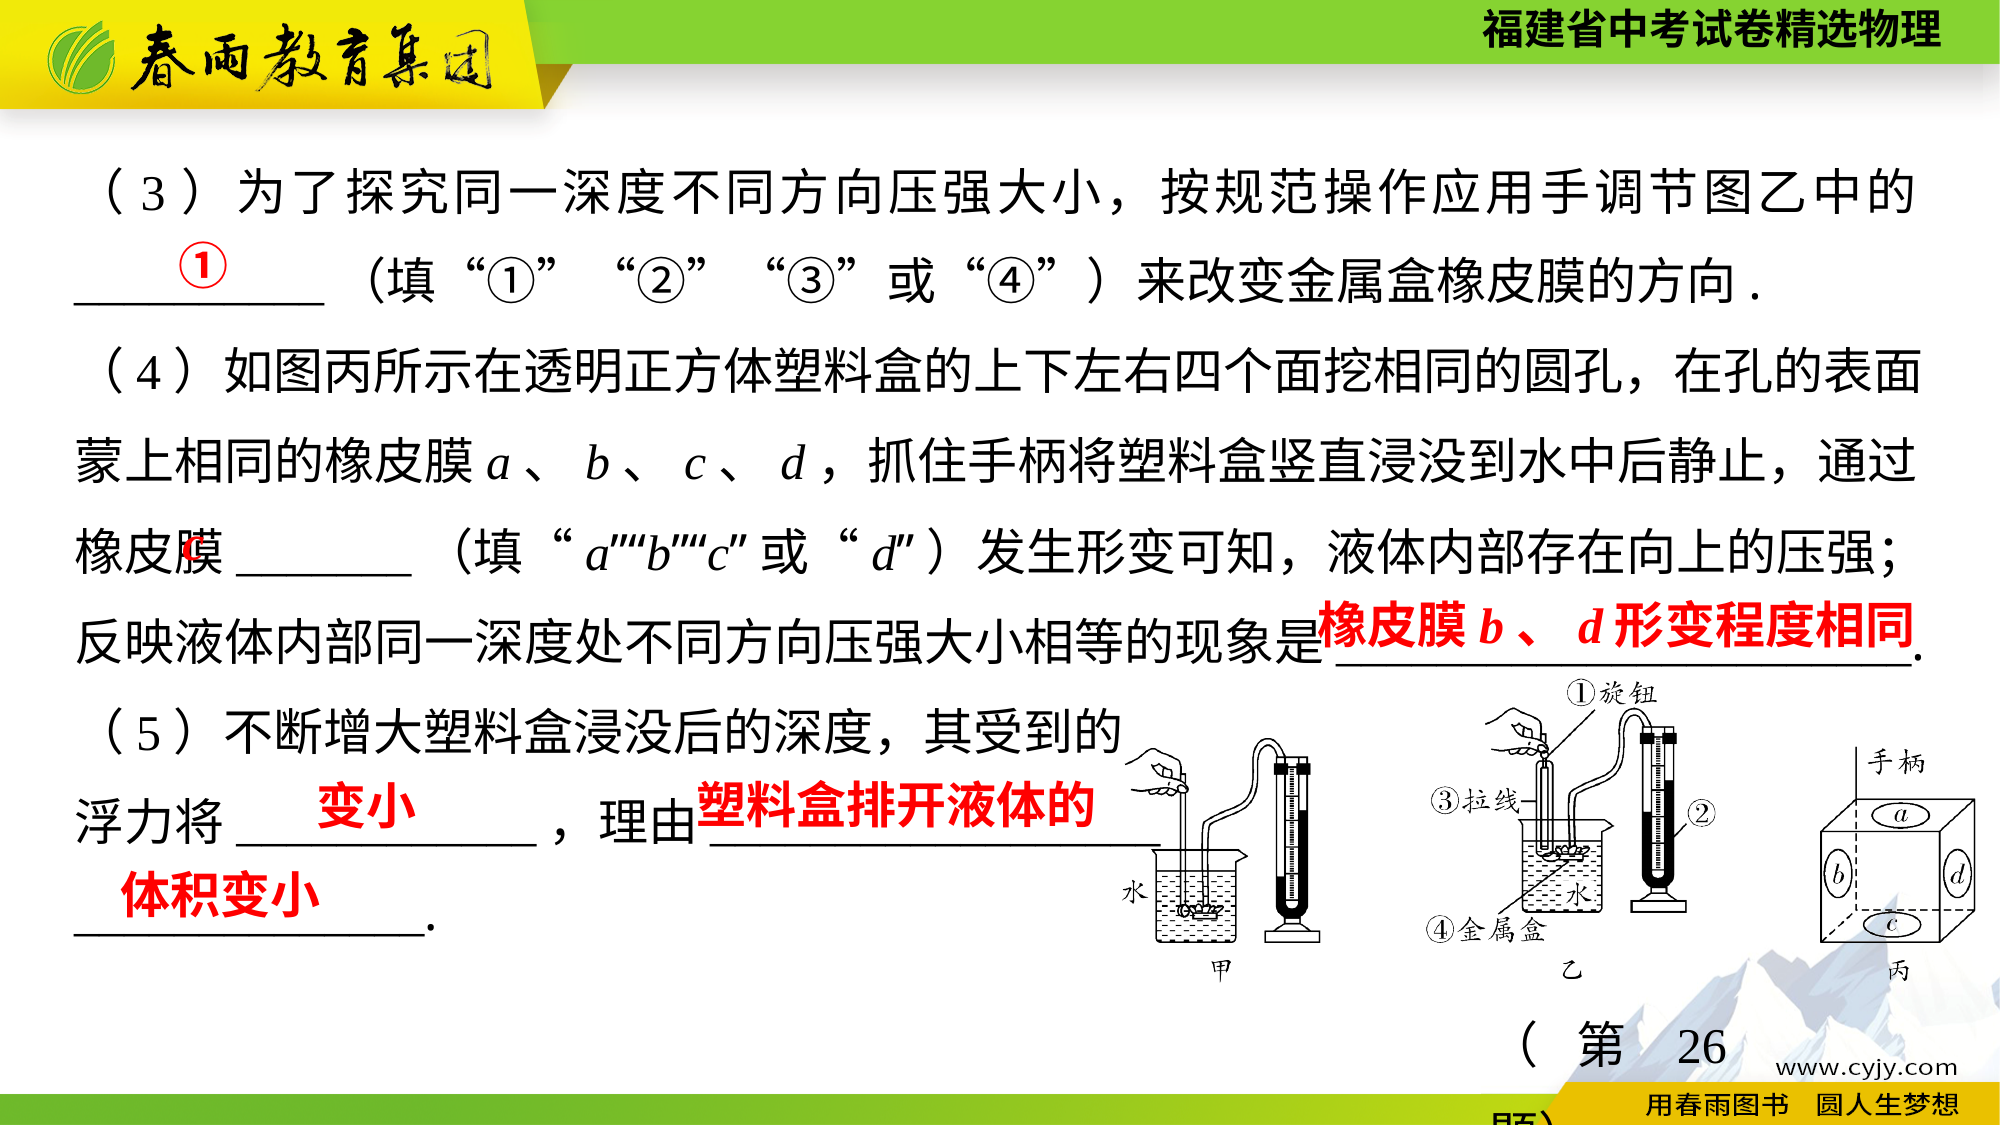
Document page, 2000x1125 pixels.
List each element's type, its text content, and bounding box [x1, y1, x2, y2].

picture [0, 0, 2000, 1125]
text_box 塑料盒排开液体的 [681, 765, 1096, 841]
text_box ① [113, 226, 294, 302]
text_box （第26题） [1473, 997, 1754, 1081]
text_box 变小 [301, 767, 482, 843]
text_box c [167, 503, 282, 579]
list （3）为了探究同一深度不同方向压强大小，按规范操作应用手调节图乙中的__________（填“①”“②”“③”或“④”）来改变金属盒橡皮膜的方向. （4）如图丙所示在透明正方体塑料盒的上下左右四个面挖相同的圆孔，在孔的表面蒙上相同的橡皮膜a、b、c、d，抓住手柄将塑料盒竖直浸没到水中后静止，通过橡皮膜_______（填“a”“b”“c”或“d”）发生形变可知，液体内部存在向上的压强；反映液体内部同一深度处不同方向压强大小相等的现象是_______________________. （5）不断增大塑料盒浸没后的深度，其受到的 浮力将____________，理由__________________ ______________. [59, 122, 1944, 956]
text_box 体积变小 [105, 855, 336, 931]
text_box 橡皮膜b、d形变程度相同 [1252, 586, 1930, 661]
